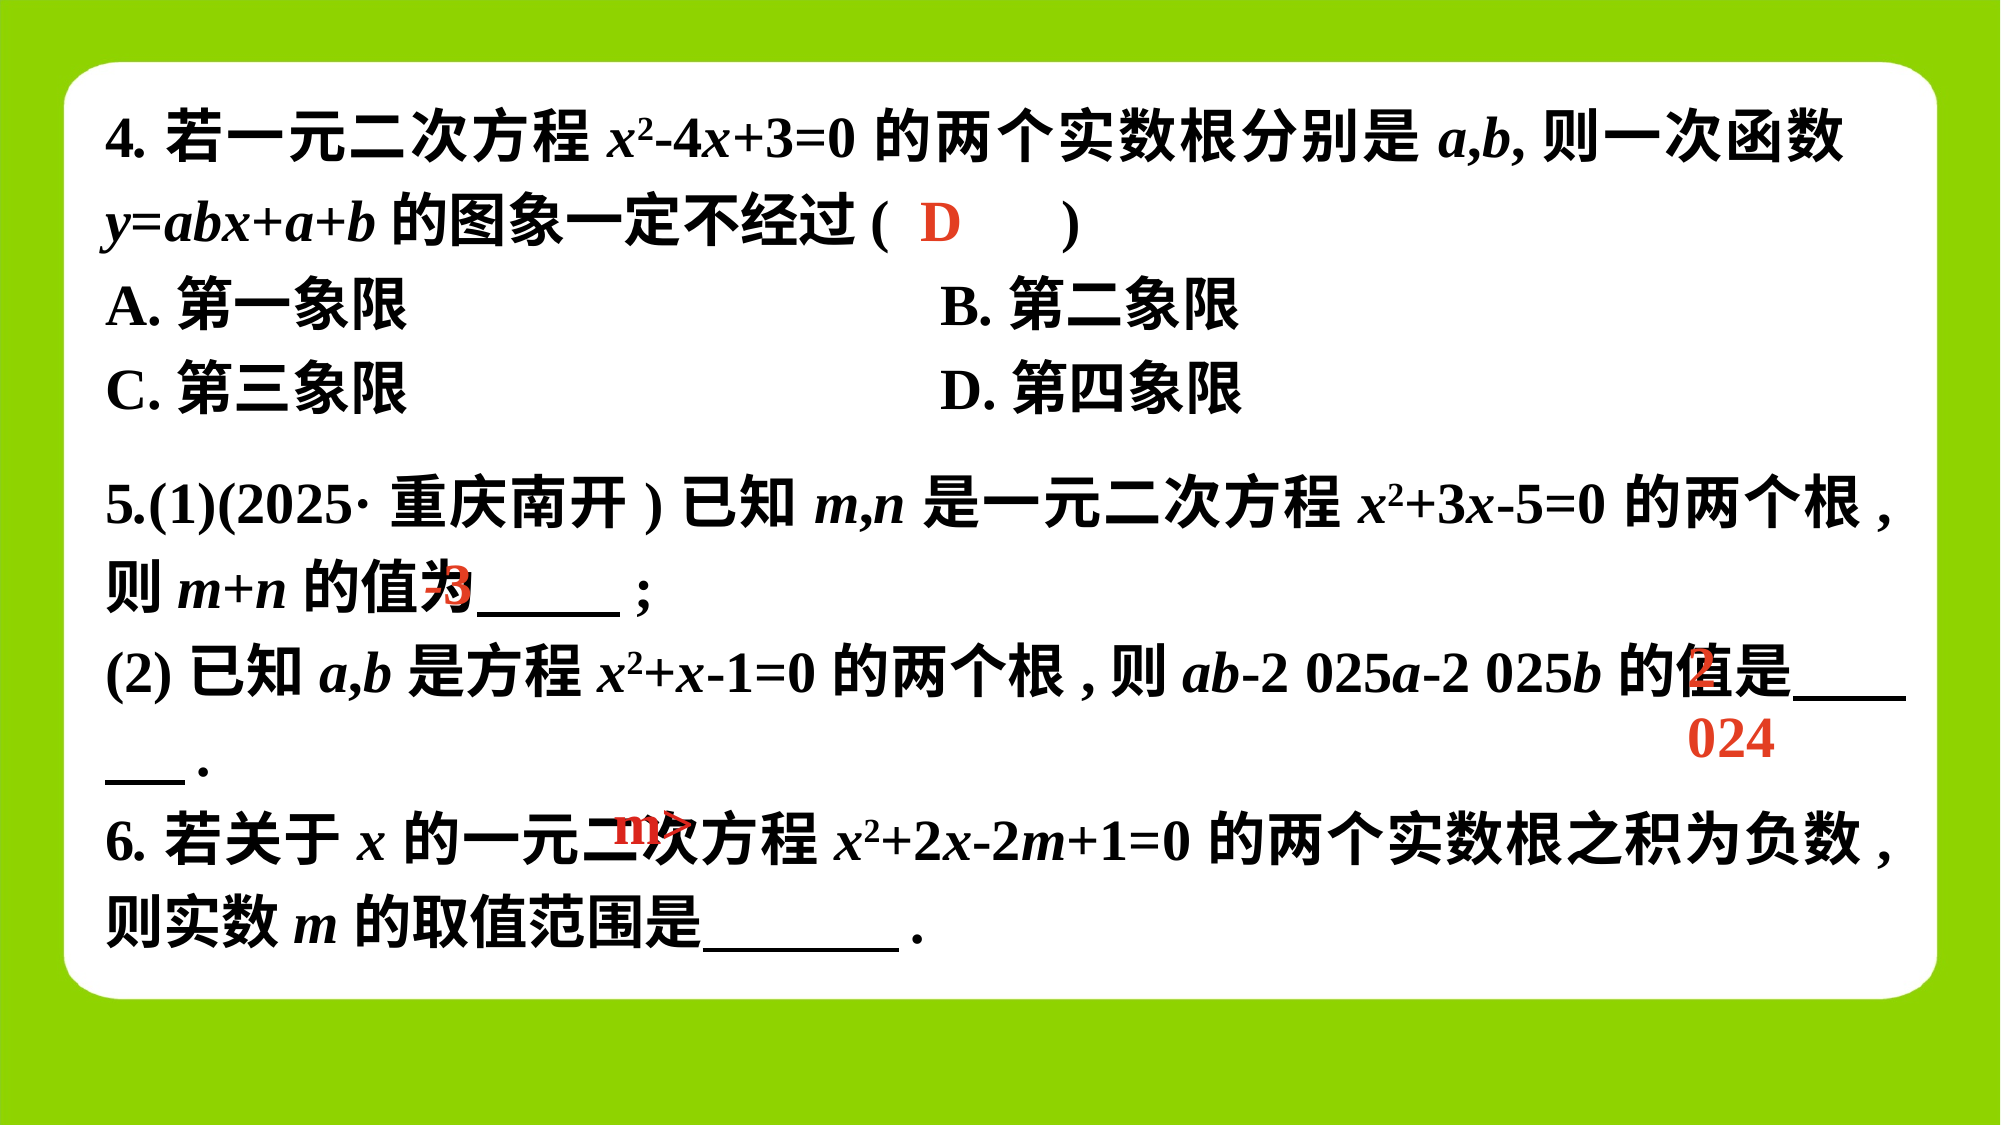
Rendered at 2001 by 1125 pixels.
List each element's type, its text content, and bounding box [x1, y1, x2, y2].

text_box 5.(1)(2025·重庆南开)已知m,n是一元二次方程x2+3x-5=0的两个根,则m+n的值为 ; (2)已知a,b是方程x2+x-1=0的两个根,则ab-2 025a-2 025b的值是 . 6.若关于x的一元二次方程x2+2x-2m+1=0的两个实数根之积为负数,则实数m的取值范围是 . [90, 444, 1922, 963]
text_box -3 [409, 538, 497, 624]
text_box 2 024 [1673, 621, 1844, 847]
text_box D [905, 176, 998, 261]
text_box 4.若一元二次方程x2-4x+3=0的两个实数根分别是a,b,则一次函数y=abx+a+b的图象一定不经过( ) A.第一象限 B.第二象限 C.第三象限 D.第四象限 [90, 78, 1874, 429]
picture [0, 0, 2001, 1125]
